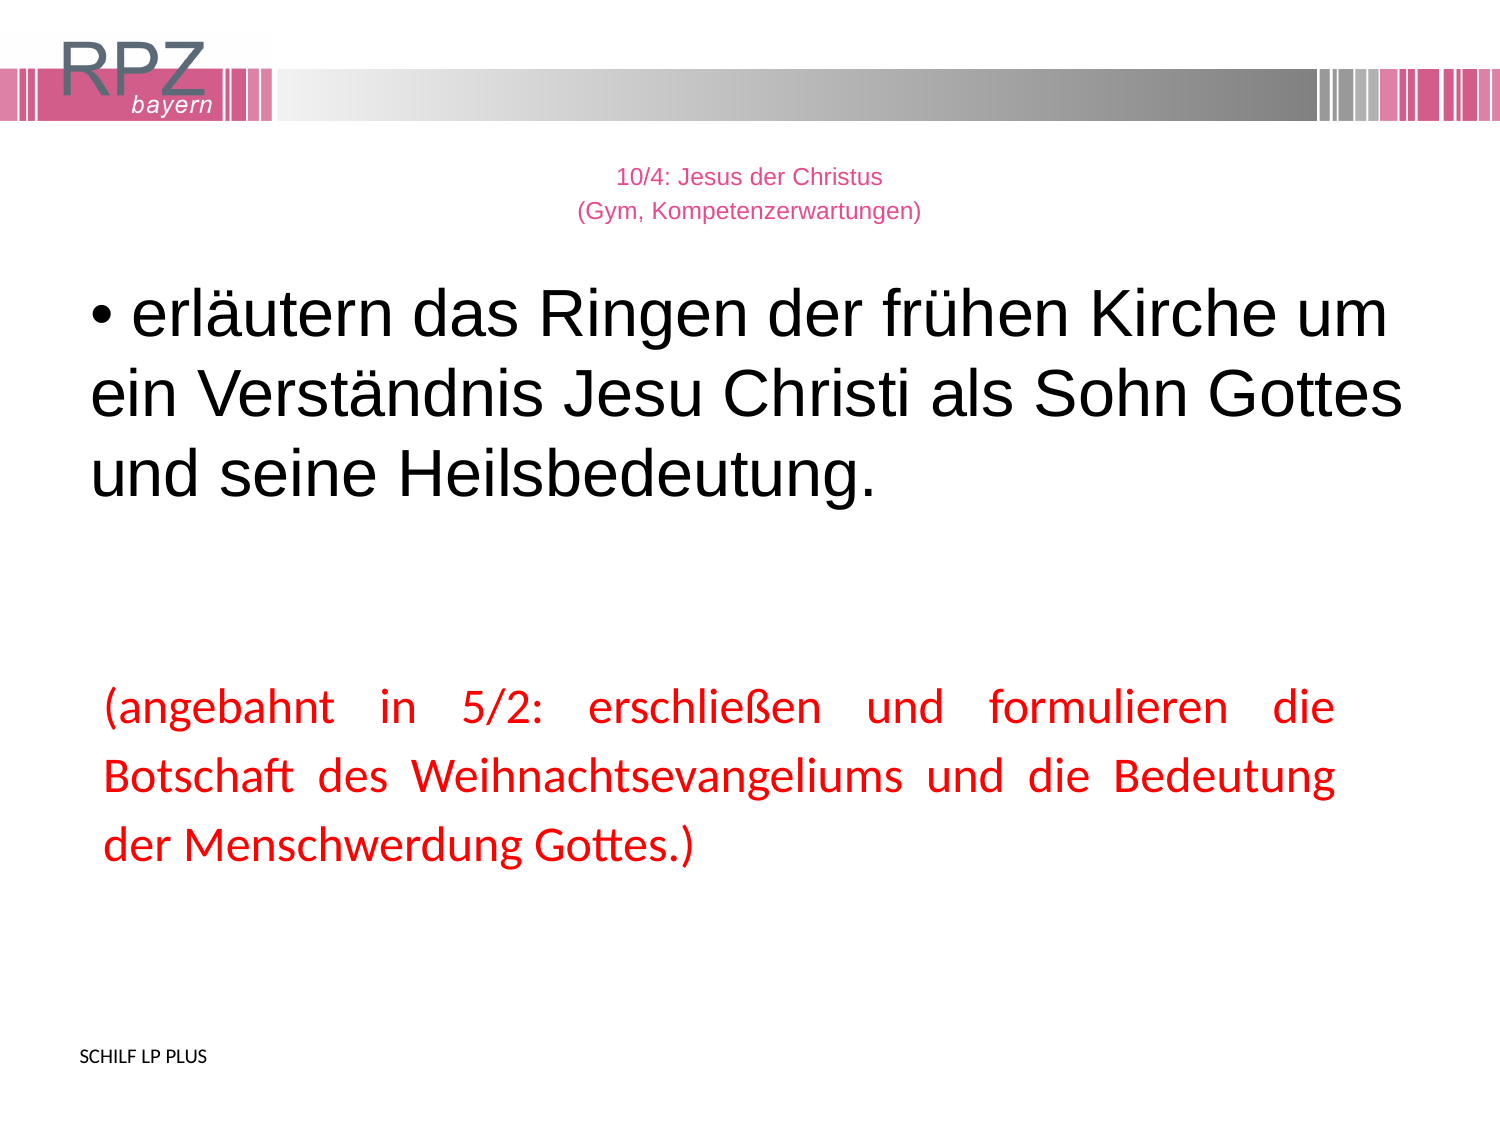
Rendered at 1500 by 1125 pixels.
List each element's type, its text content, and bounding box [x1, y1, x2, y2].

picture [0, 31, 272, 121]
picture [1443, 69, 1500, 121]
title 10/4: Jesus der Christus (Gym, Kompetenzerwartungen) [75, 149, 1425, 233]
list • erläutern das Ringen der frühen Kirche um ein Verständnis Jesu Christi als Sohn Gottes und seine Heilsbedeutung. [75, 262, 1425, 563]
picture [1380, 69, 1439, 121]
picture [1319, 69, 1379, 121]
text_box (angebahnt in 5/2: erschließen und formulieren die Botschaft des Weihnachtsevangeliums und die Bedeutung der Menschwerdung Gottes.) [88, 656, 1352, 879]
